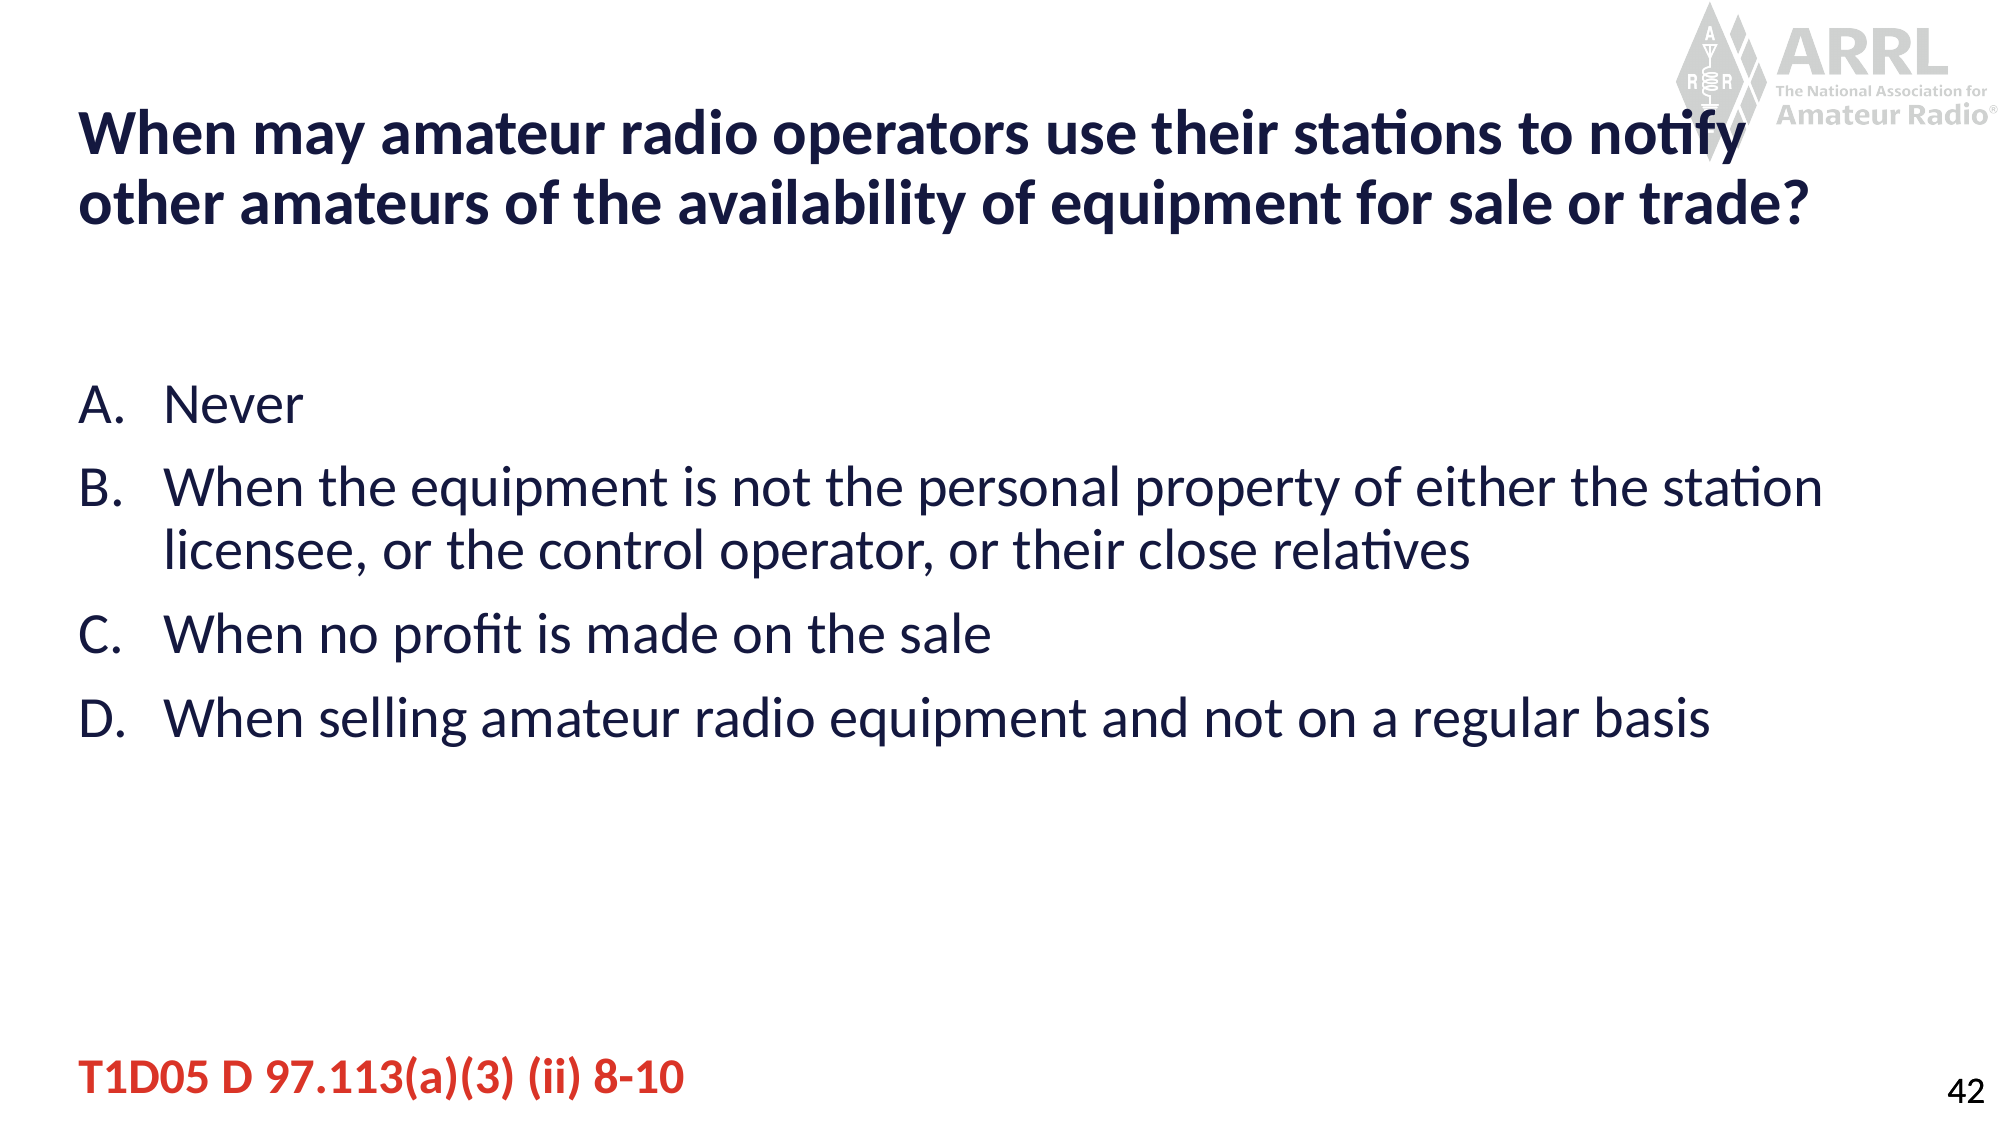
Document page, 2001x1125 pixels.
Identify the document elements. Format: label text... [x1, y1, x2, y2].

title When may amateur radio operators use their stations to notify other amateurs of the availability of equipment for sale or trade? [63, 59, 1863, 278]
list Never When the equipment is not the personal property of either the station licensee, or the control operator, or their close relatives When no profit is made on the sale When selling amateur radio equipment and not on a regular basis [63, 365, 1863, 989]
picture [1674, 0, 2000, 164]
text_box T1D05 D 97.113(a)(3) (ii) 8-10 [63, 1036, 921, 1112]
